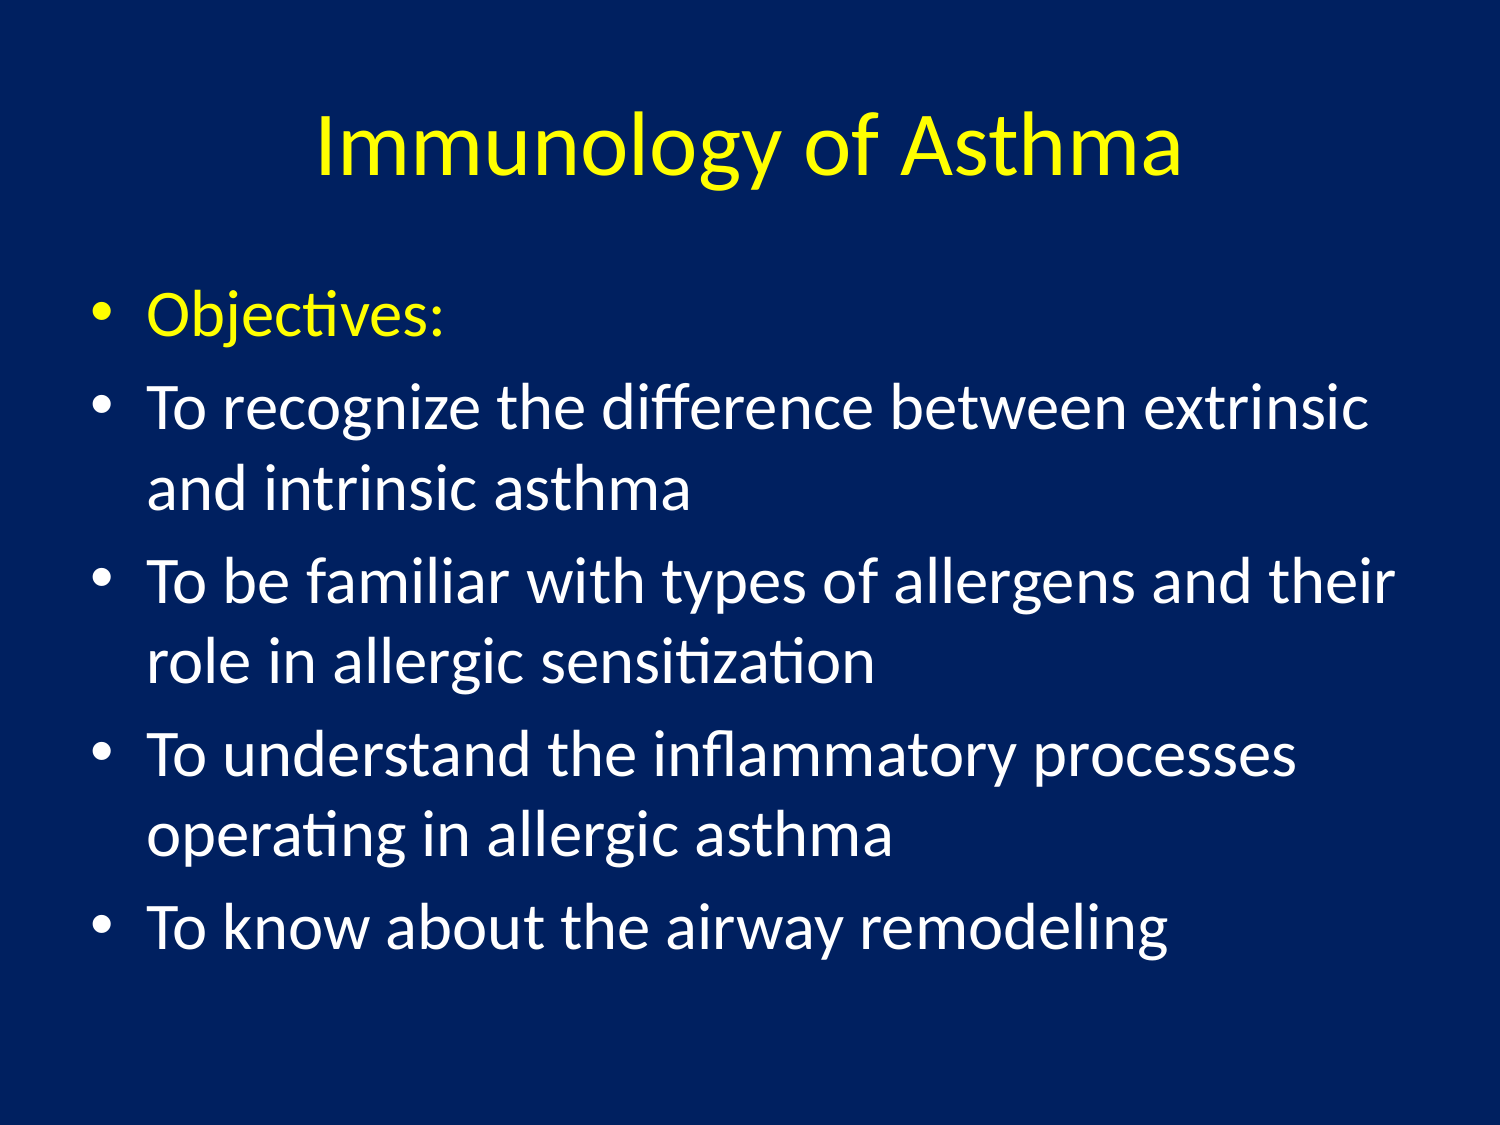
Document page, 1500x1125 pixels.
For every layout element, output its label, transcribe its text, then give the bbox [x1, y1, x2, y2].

list Objectives: To recognize the difference between extrinsic and intrinsic asthma To be familiar with types of allergens and their role in allergic sensitization To understand the inflammatory processes operating in allergic asthma To know about the airway remodeling [75, 262, 1425, 1005]
title Immunology of Asthma [75, 45, 1425, 233]
